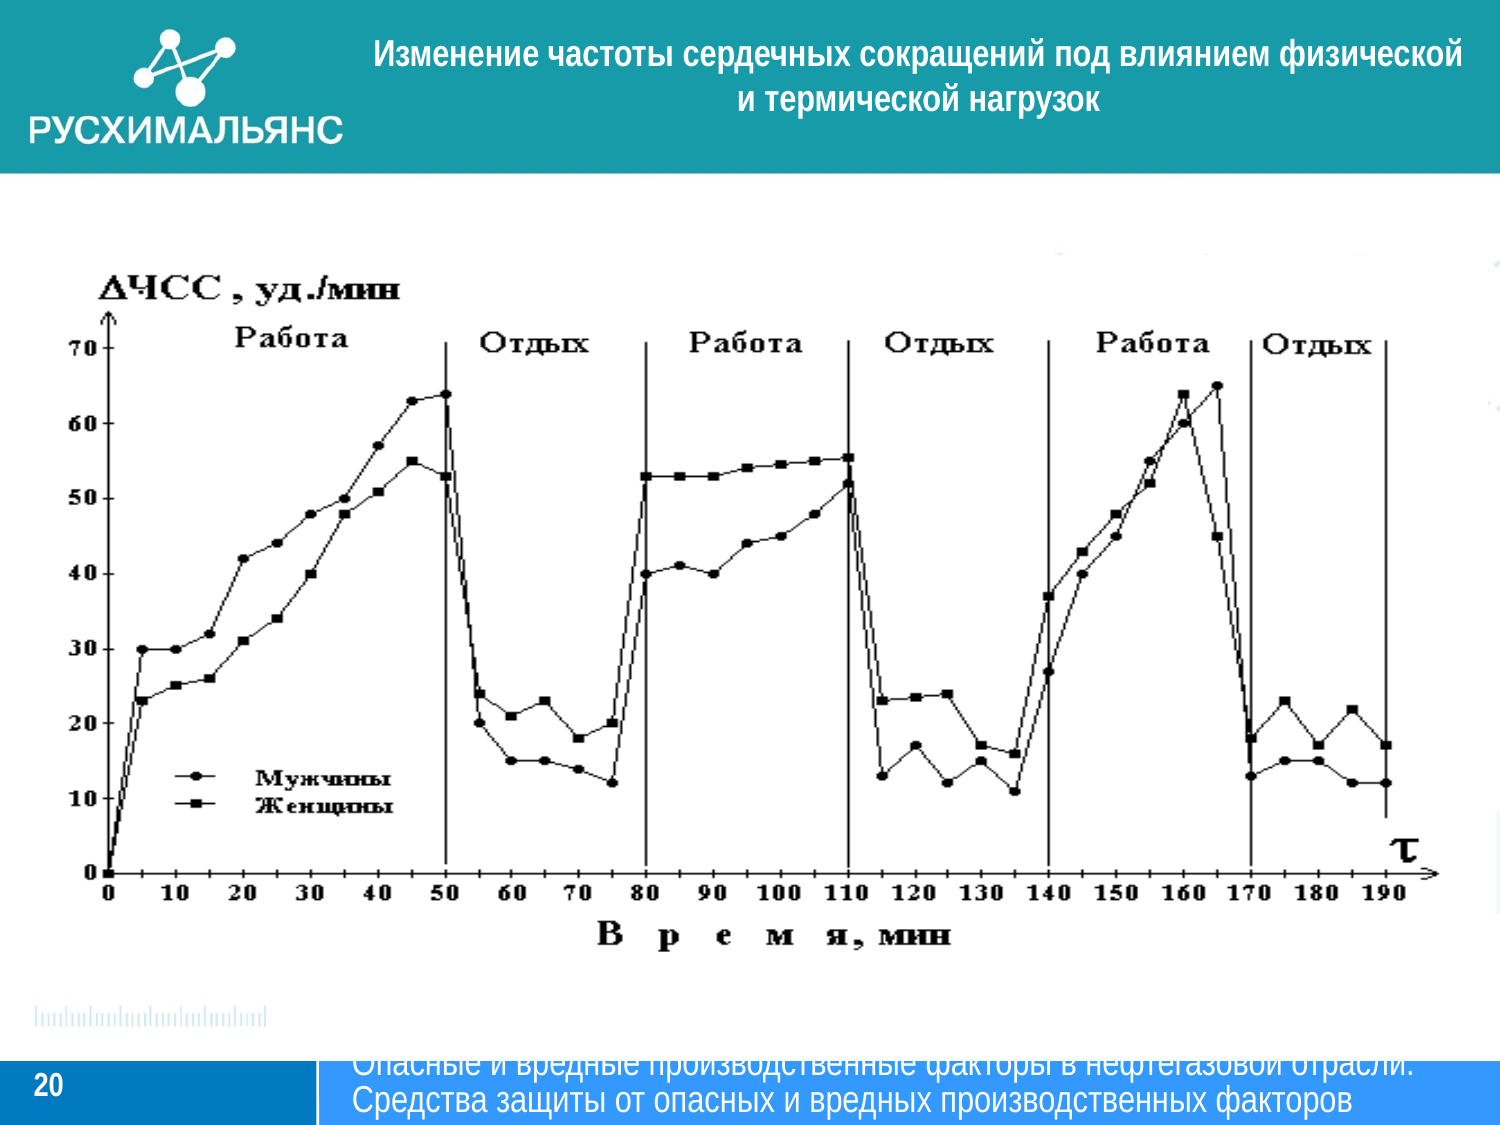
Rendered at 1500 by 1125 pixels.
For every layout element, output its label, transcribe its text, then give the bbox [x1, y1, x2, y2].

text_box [0, 255, 1489, 977]
picture [0, 0, 1500, 1061]
slide_number 19 [33, 1068, 278, 1122]
footer Опасные и вредные производственные факторы в нефтегазовой отрасли. Средства защиты от опасных и вредных производственных факторов [351, 1067, 1500, 1122]
